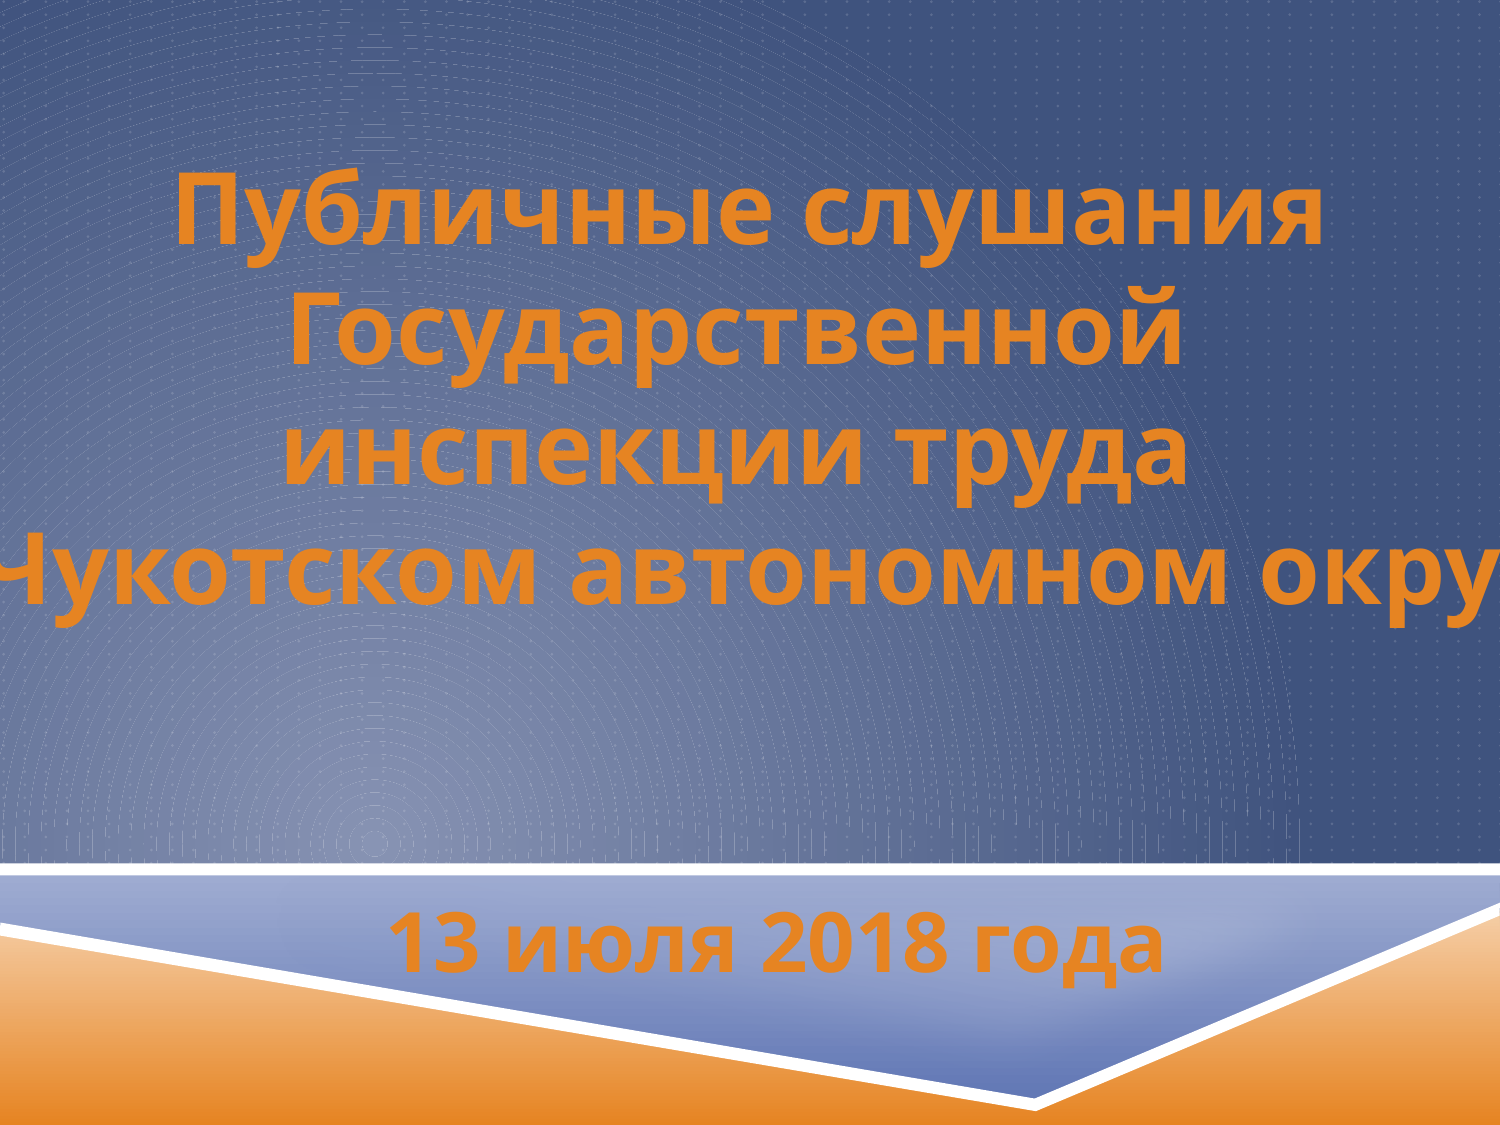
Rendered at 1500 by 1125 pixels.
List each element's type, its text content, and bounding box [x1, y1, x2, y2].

text_box 13 июля 2018 года [370, 881, 1184, 997]
text_box Публичные слушания Государственной инспекции труда в Чукотском автономном округе [0, 137, 1500, 632]
